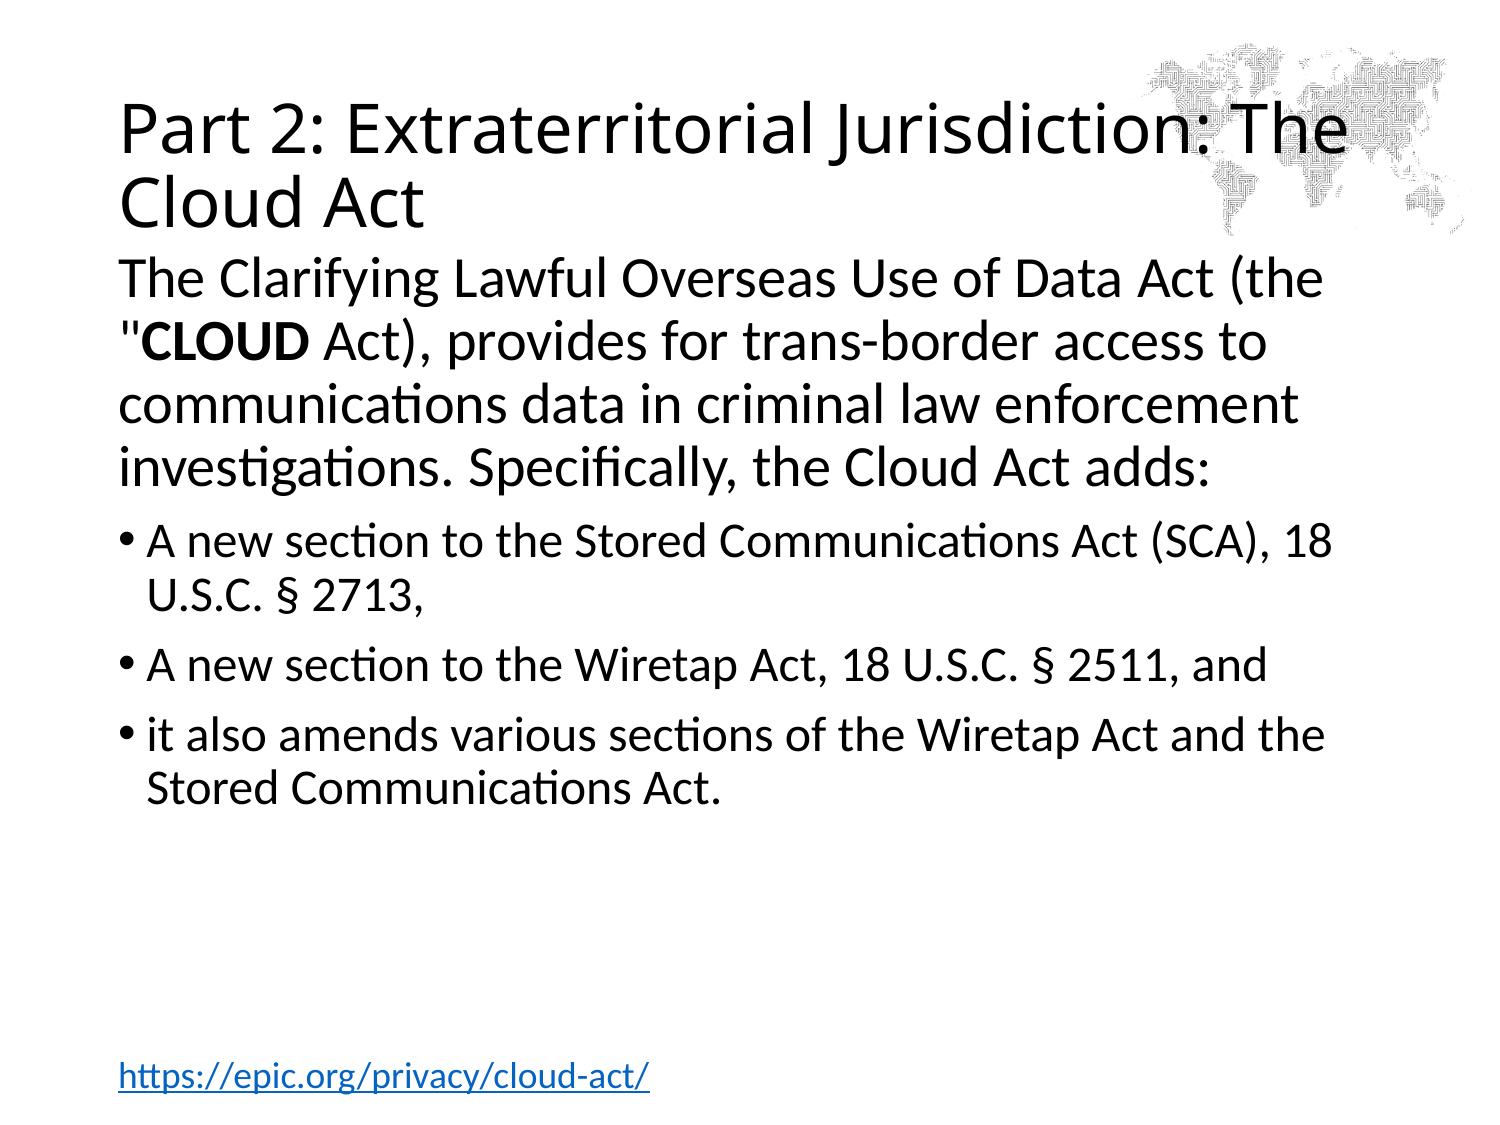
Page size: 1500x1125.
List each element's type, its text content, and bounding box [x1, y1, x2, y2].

list The Clarifying Lawful Overseas Use of Data Act (the "CLOUD Act), provides for trans-border access to communications data in criminal law enforcement investigations. Specifically, the Cloud Act adds: A new section to the Stored Communications Act (SCA), 18 U.S.C. § 2713, A new section to the Wiretap Act, 18 U.S.C. § 2511, and it also amends various sections of the Wiretap Act and the Stored Communications Act. https://epic.org/privacy/cloud-act/ [102, 239, 1398, 989]
title Part 2: Extraterritorial Jurisdiction: The Cloud Act [102, 59, 1398, 239]
picture [1128, 43, 1472, 237]
